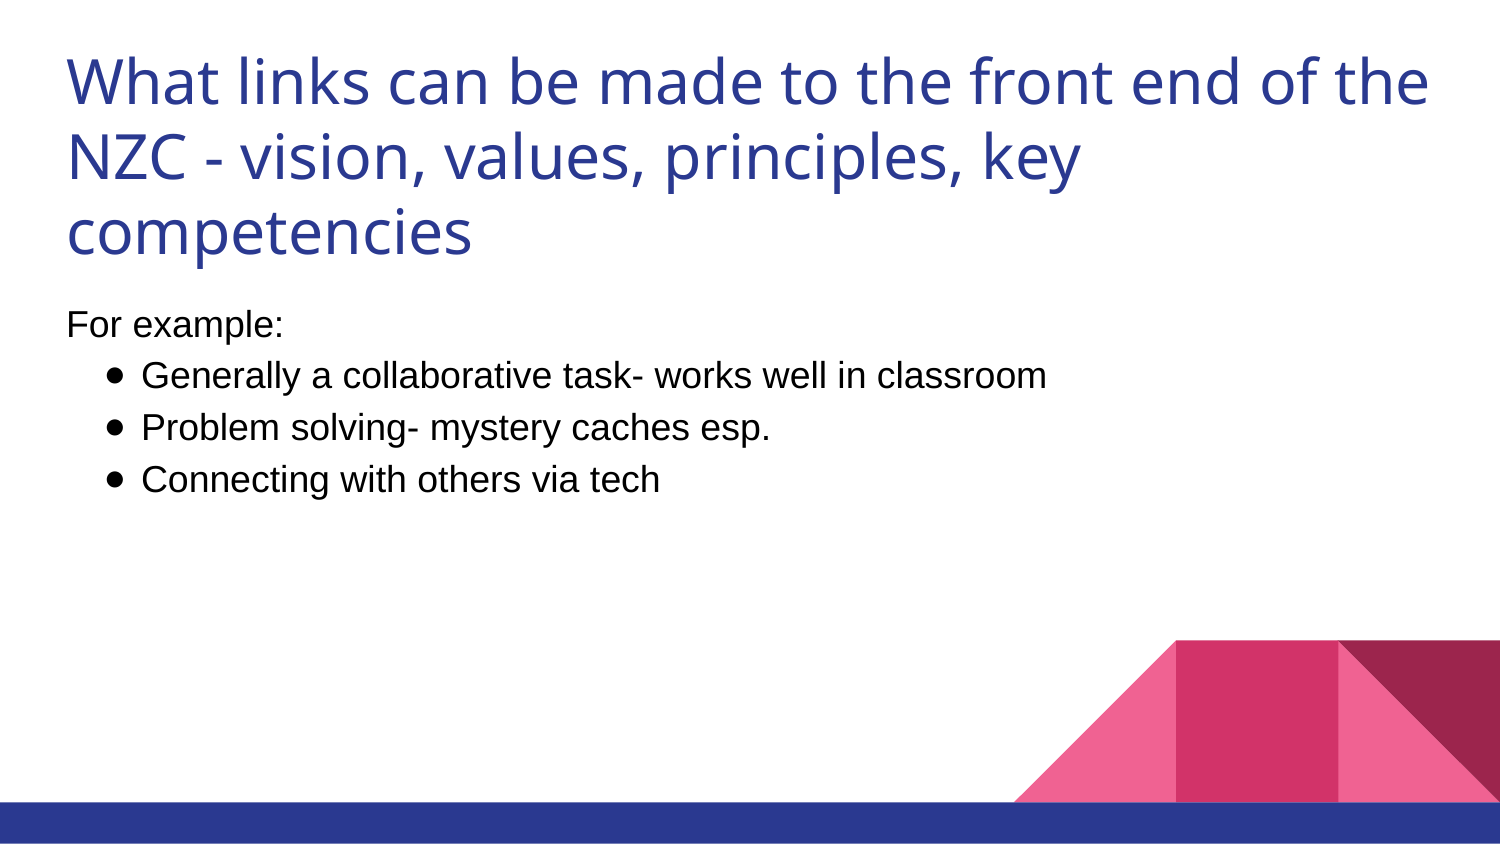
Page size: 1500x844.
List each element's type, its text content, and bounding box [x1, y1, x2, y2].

list For example: Generally a collaborative task- works well in classroom Problem solving- mystery caches esp. Connecting with others via tech [51, 277, 1449, 750]
title What links can be made to the front end of the NZC - vision, values, principles, key competencies [51, 27, 1449, 127]
